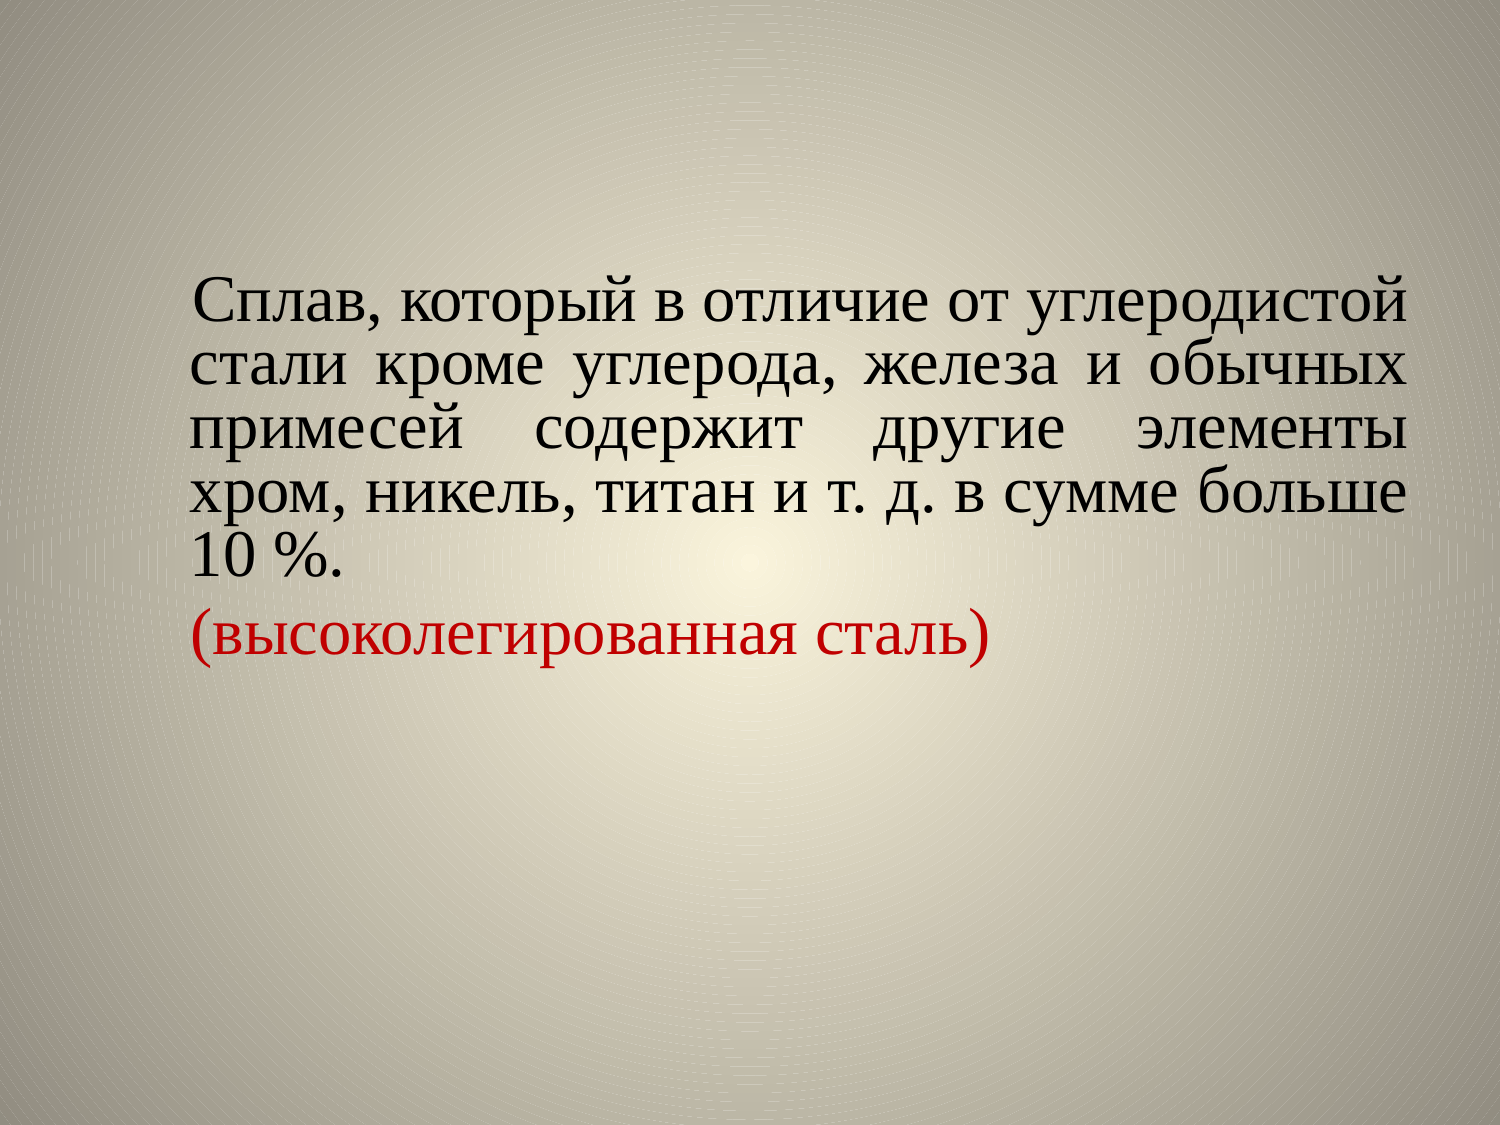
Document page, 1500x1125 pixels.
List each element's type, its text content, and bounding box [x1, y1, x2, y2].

list Сплав, который в отличие от углеродистой стали кроме углерода, железа и обычных примесей содержит другие элементы хром, никель, титан и т. д. в сумме больше 10 %. (высоколегированная сталь) [74, 262, 1426, 1006]
